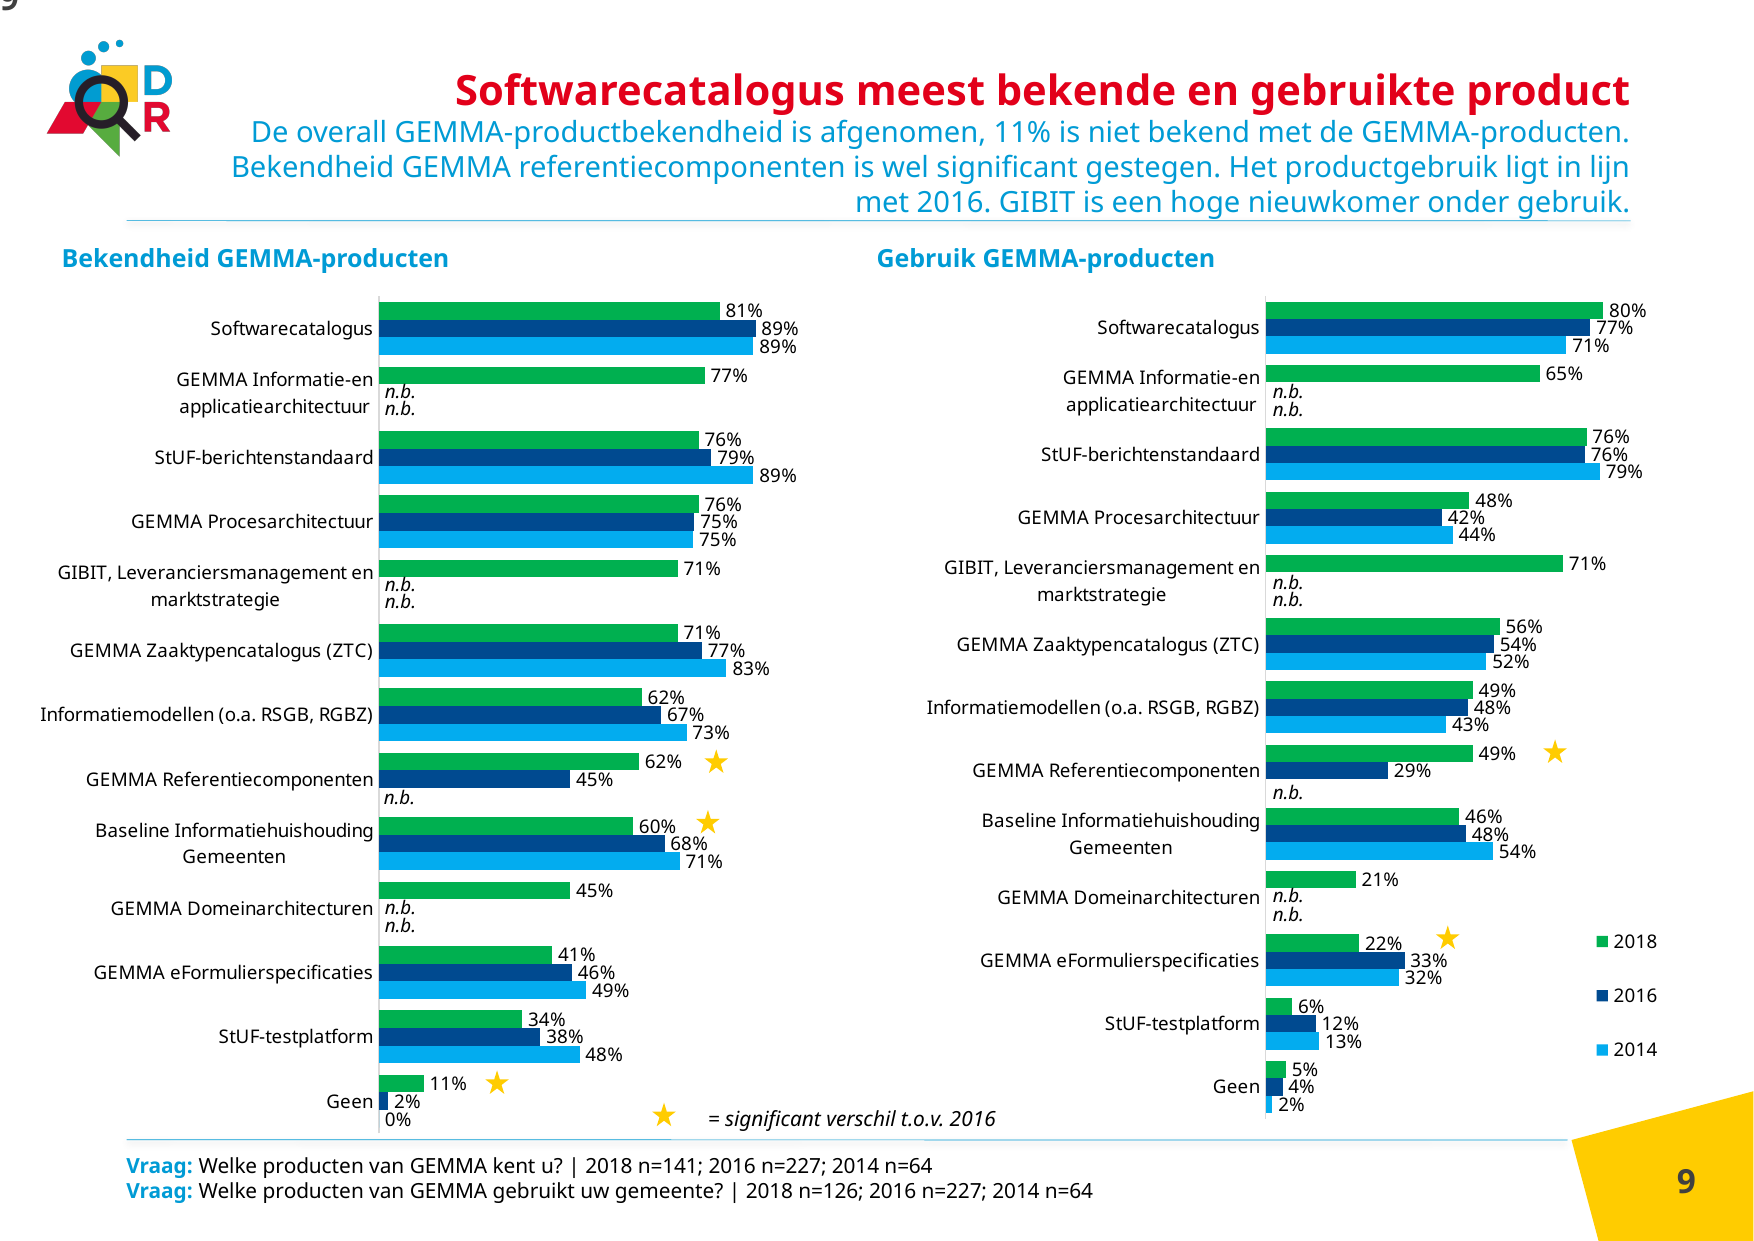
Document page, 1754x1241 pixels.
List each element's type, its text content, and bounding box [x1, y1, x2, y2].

picture [45, 38, 175, 160]
text_box Vraag: Welke producten van GEMMA kent u? | 2018 n=141; 2016 n=227; 2014 n=64 Vraag: Welke producten van GEMMA gebruikt uw gemeente? | 2018 n=126; 2016 n=227; 2014 n=64 [126, 1148, 1550, 1216]
chart [2, 270, 865, 1145]
text_box Softwarecatalogus meest bekende en gebruikte product De overall GEMMA-productbekendheid is afgenomen, 11% is niet bekend met de GEMMA-producten. Bekendheid GEMMA referentiecomponenten is wel significant gestegen. Het productgebruik ligt in lijn met 2016. GIBIT is een hoge nieuwkomer onder gebruik. [203, 63, 1631, 219]
text_box Gebruik GEMMA-producten [876, 242, 1460, 273]
chart [888, 270, 1752, 1145]
text_box Bekendheid GEMMA-producten [61, 242, 645, 269]
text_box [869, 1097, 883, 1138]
slide_number 9 [1625, 1154, 1716, 1217]
